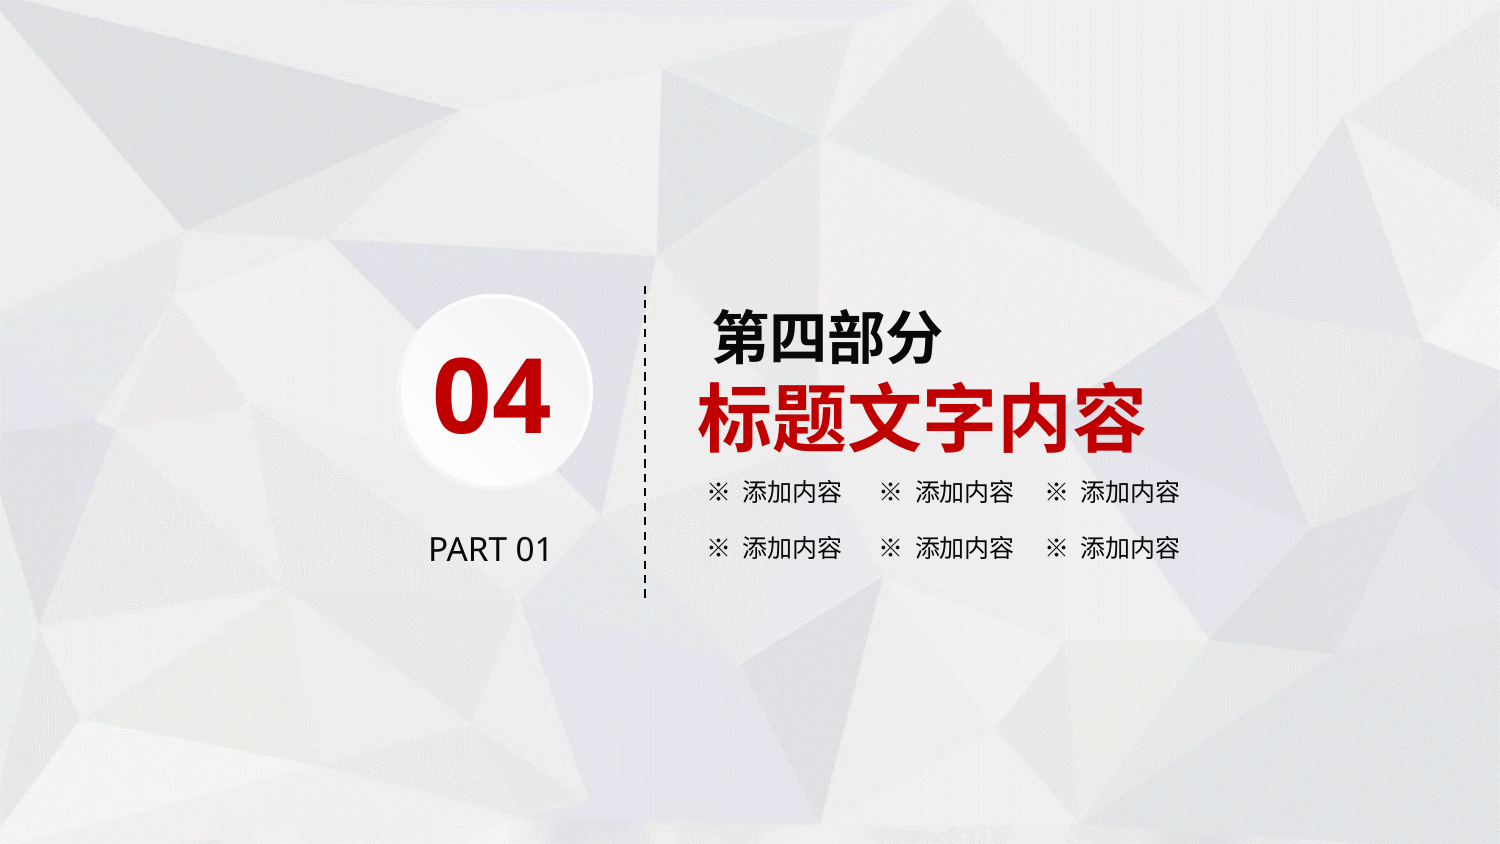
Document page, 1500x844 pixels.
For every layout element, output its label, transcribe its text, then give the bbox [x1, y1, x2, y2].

text_box ※ 添加内容 [696, 471, 865, 511]
text_box PART 01 [428, 527, 577, 568]
text_box ※ 添加内容 [1034, 471, 1203, 511]
text_box 第四部分 标题文字内容 [682, 293, 1163, 469]
text_box ※ 添加内容 [868, 528, 1031, 568]
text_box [396, 293, 594, 491]
text_box ※ 添加内容 [1034, 528, 1196, 568]
picture [0, 0, 1500, 844]
text_box ※ 添加内容 [868, 471, 1031, 511]
text_box ※ 添加内容 [696, 528, 858, 568]
